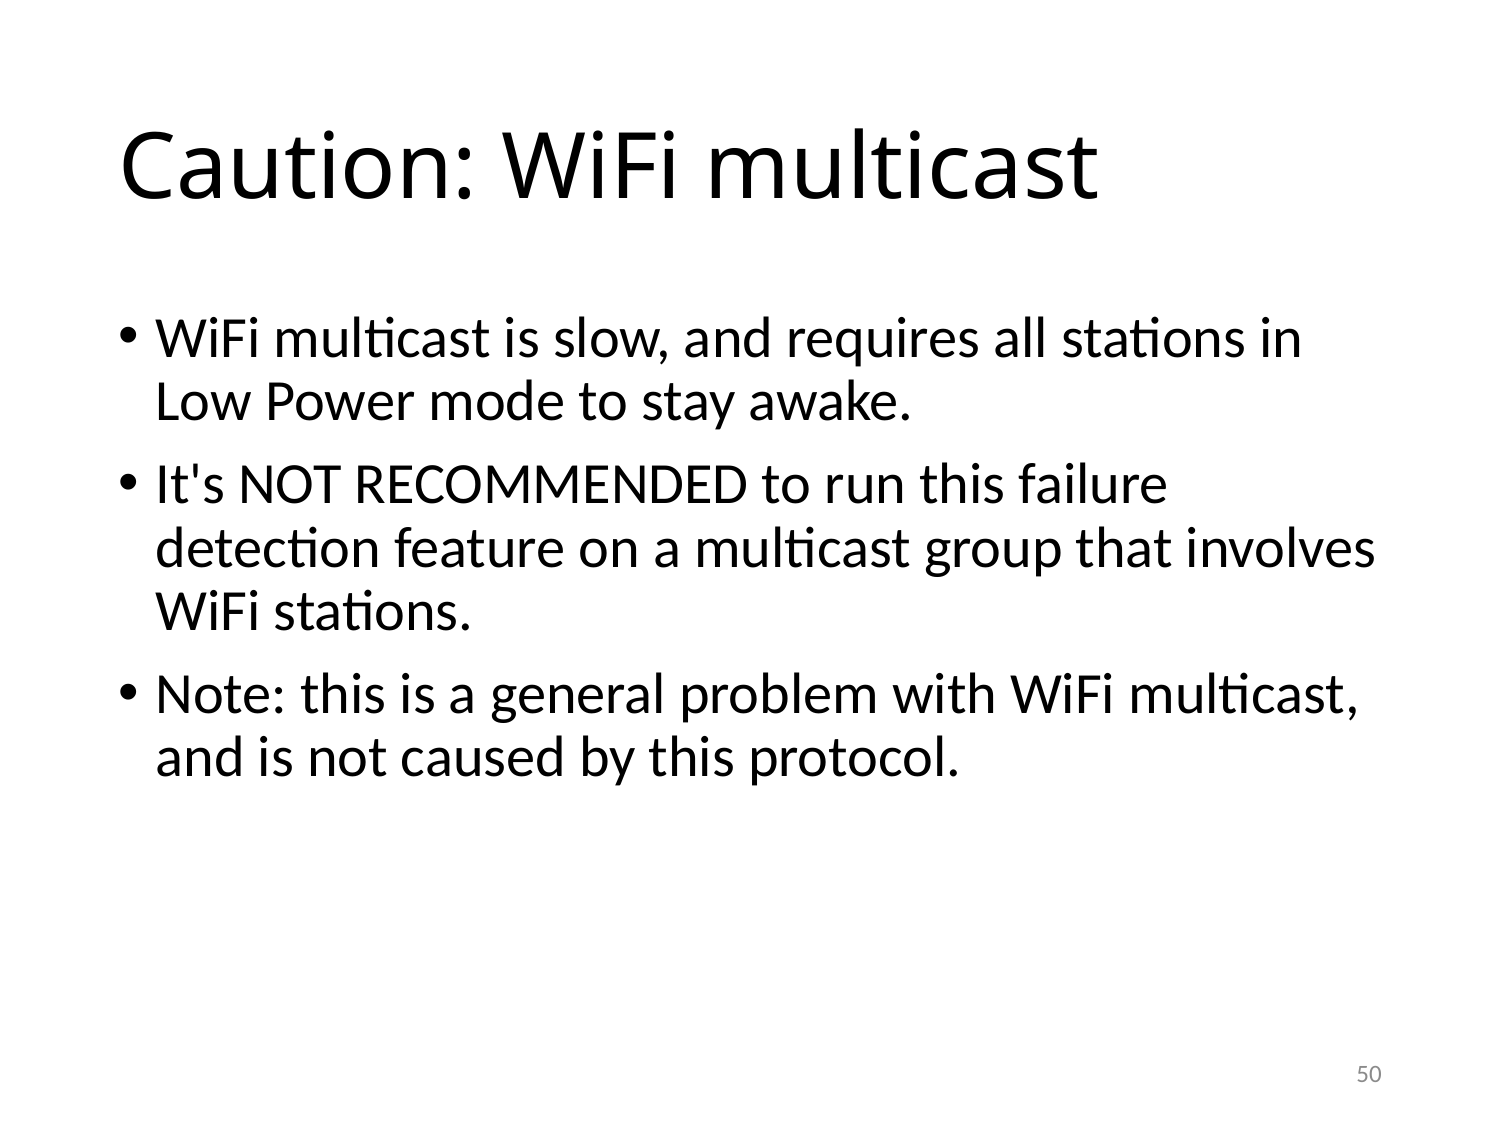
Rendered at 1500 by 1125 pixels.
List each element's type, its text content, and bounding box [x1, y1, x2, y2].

title Caution: WiFi multicast [103, 59, 1397, 278]
slide_number 50 [1059, 1042, 1397, 1103]
list WiFi multicast is slow, and requires all stations in Low Power mode to stay awake. It's NOT RECOMMENDED to run this failure detection feature on a multicast group that involves WiFi stations. Note: this is a general problem with WiFi multicast, and is not caused by this protocol. [103, 299, 1397, 1014]
